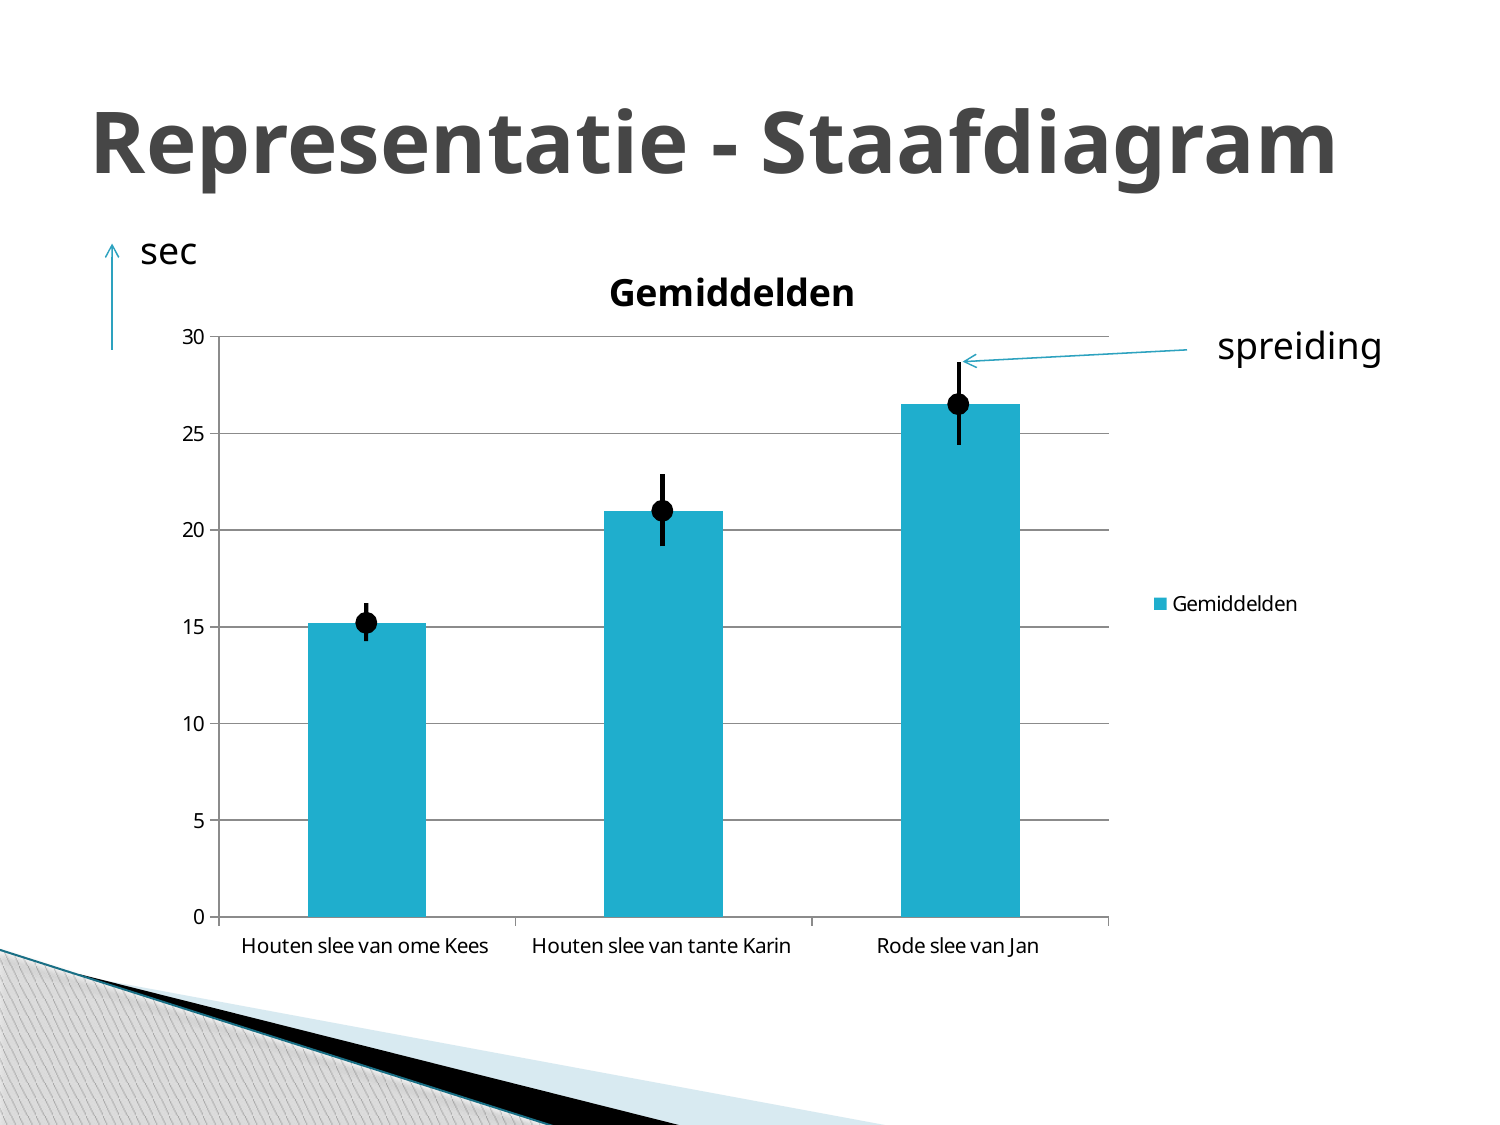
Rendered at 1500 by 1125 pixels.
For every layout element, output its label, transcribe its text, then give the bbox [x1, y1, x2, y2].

title Representatie - Staafdiagram [75, 45, 1425, 233]
text_box sec [125, 219, 213, 280]
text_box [962, 349, 1188, 362]
chart [147, 231, 1318, 977]
text_box spreiding [1323, 314, 1399, 375]
